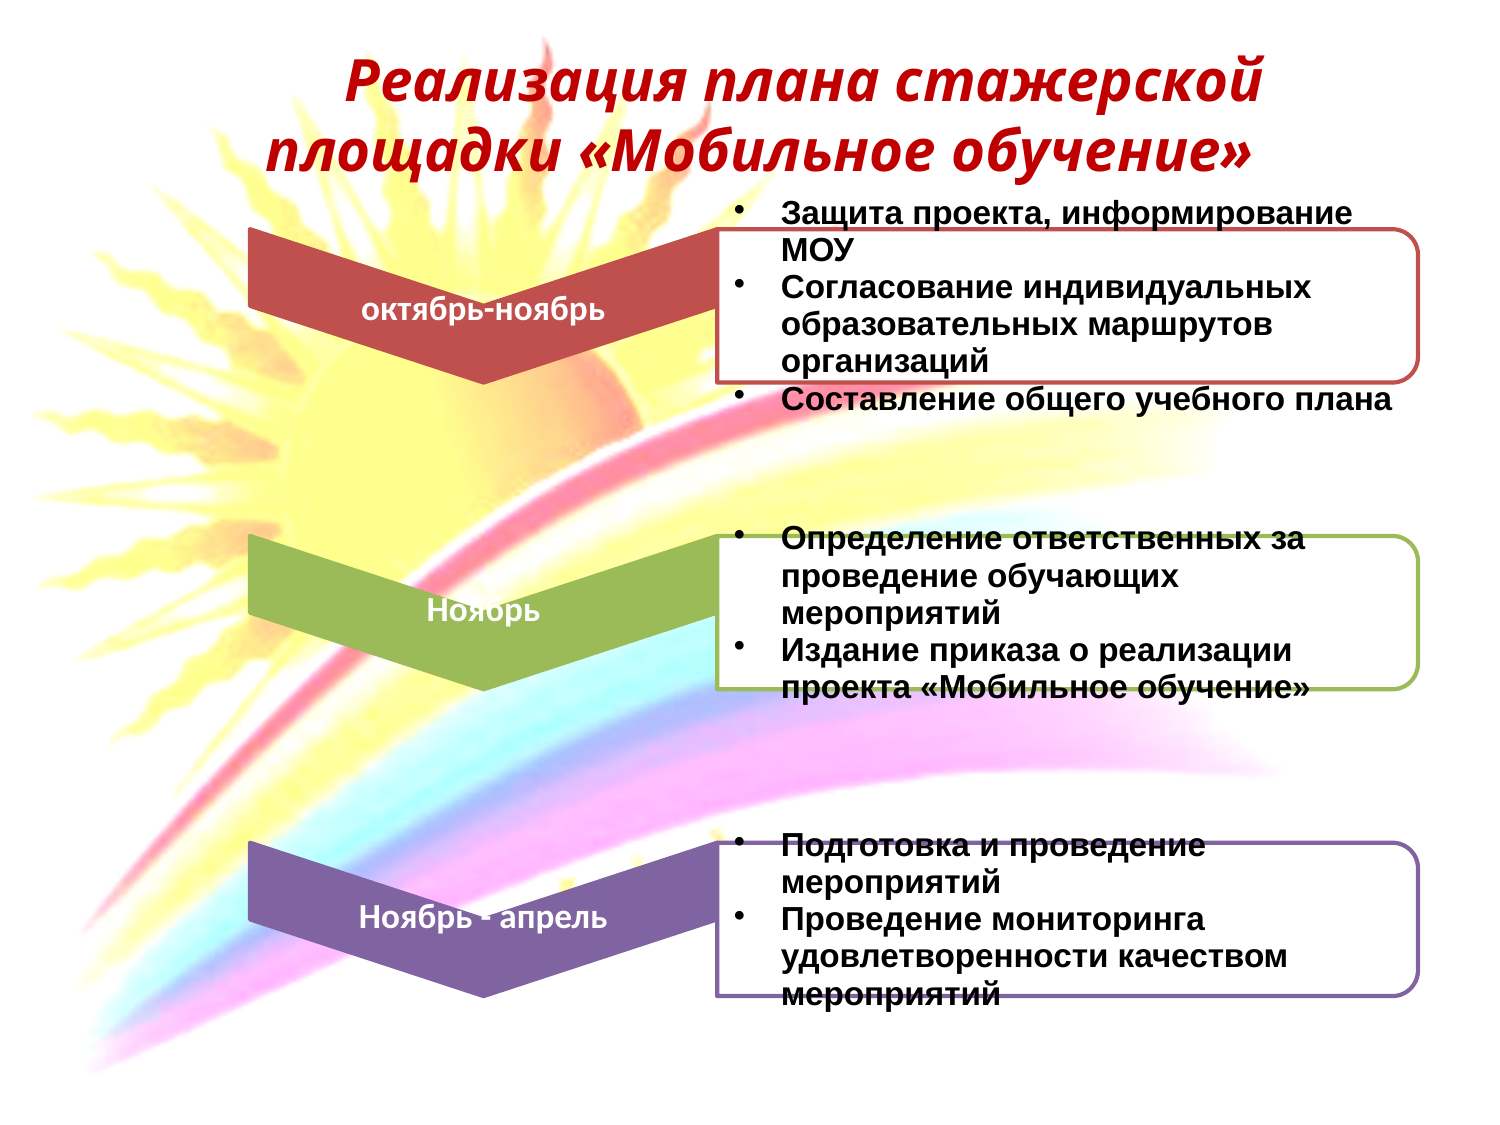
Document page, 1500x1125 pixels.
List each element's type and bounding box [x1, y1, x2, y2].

text_box [249, 228, 1419, 997]
picture [0, 11, 1500, 1125]
